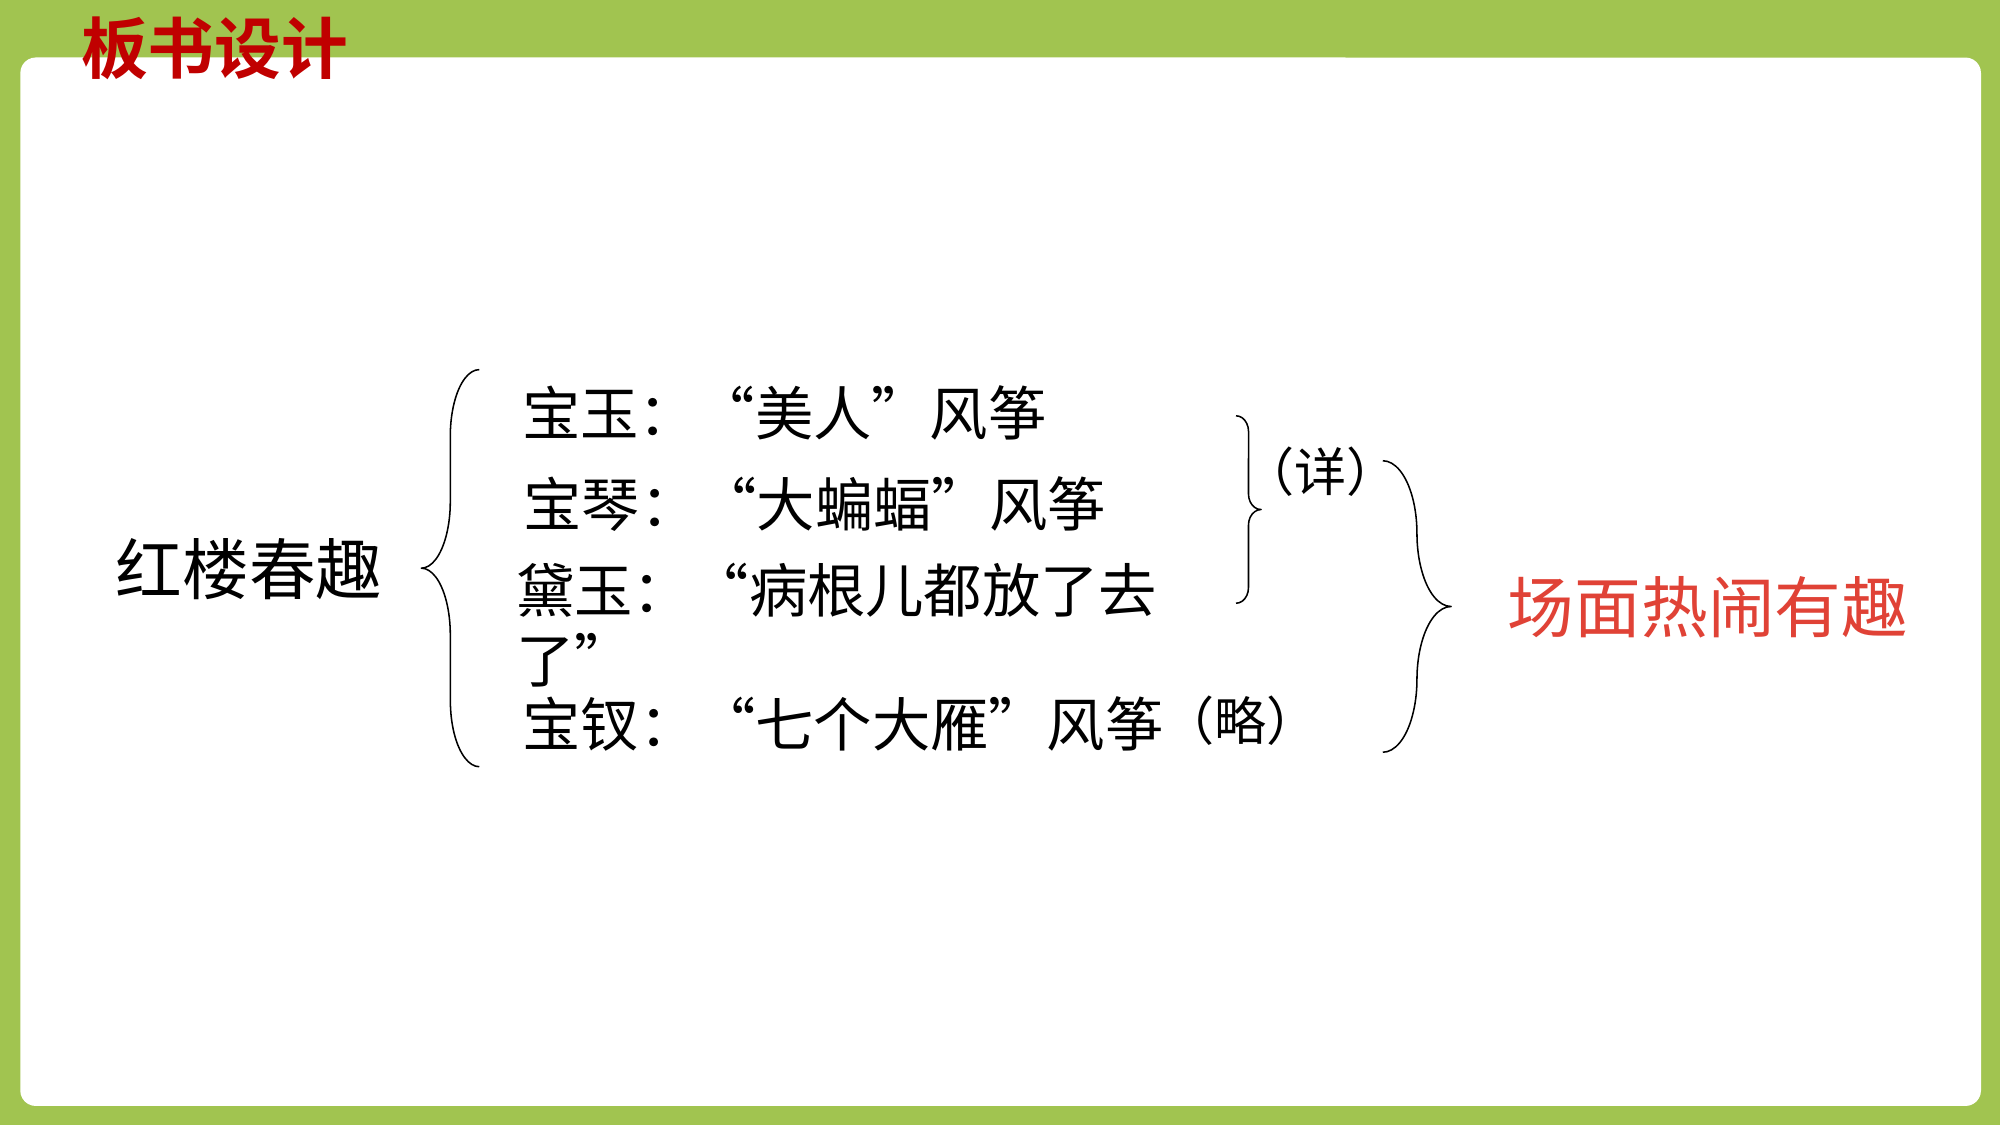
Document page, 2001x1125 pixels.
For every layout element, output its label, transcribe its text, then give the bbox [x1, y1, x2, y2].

text_box [421, 369, 480, 767]
text_box （略） [1147, 680, 1334, 759]
text_box 宝玉：“美人”风筝 [507, 369, 1062, 455]
text_box 宝琴：“大蝙蝠”风筝 [508, 460, 1122, 546]
text_box [1236, 510, 1259, 604]
text_box [1236, 415, 1249, 431]
text_box 场面热闹有趣 [1493, 558, 1924, 654]
text_box 板书设计 [66, 0, 440, 95]
text_box [1382, 460, 1452, 753]
text_box 宝钗：“七个大雁”风筝 [507, 701, 1179, 766]
text_box 红楼春趣 [100, 520, 398, 615]
text_box （详） [1227, 431, 1414, 510]
text_box 黛玉：“病根儿都放了去了” [501, 546, 1261, 701]
